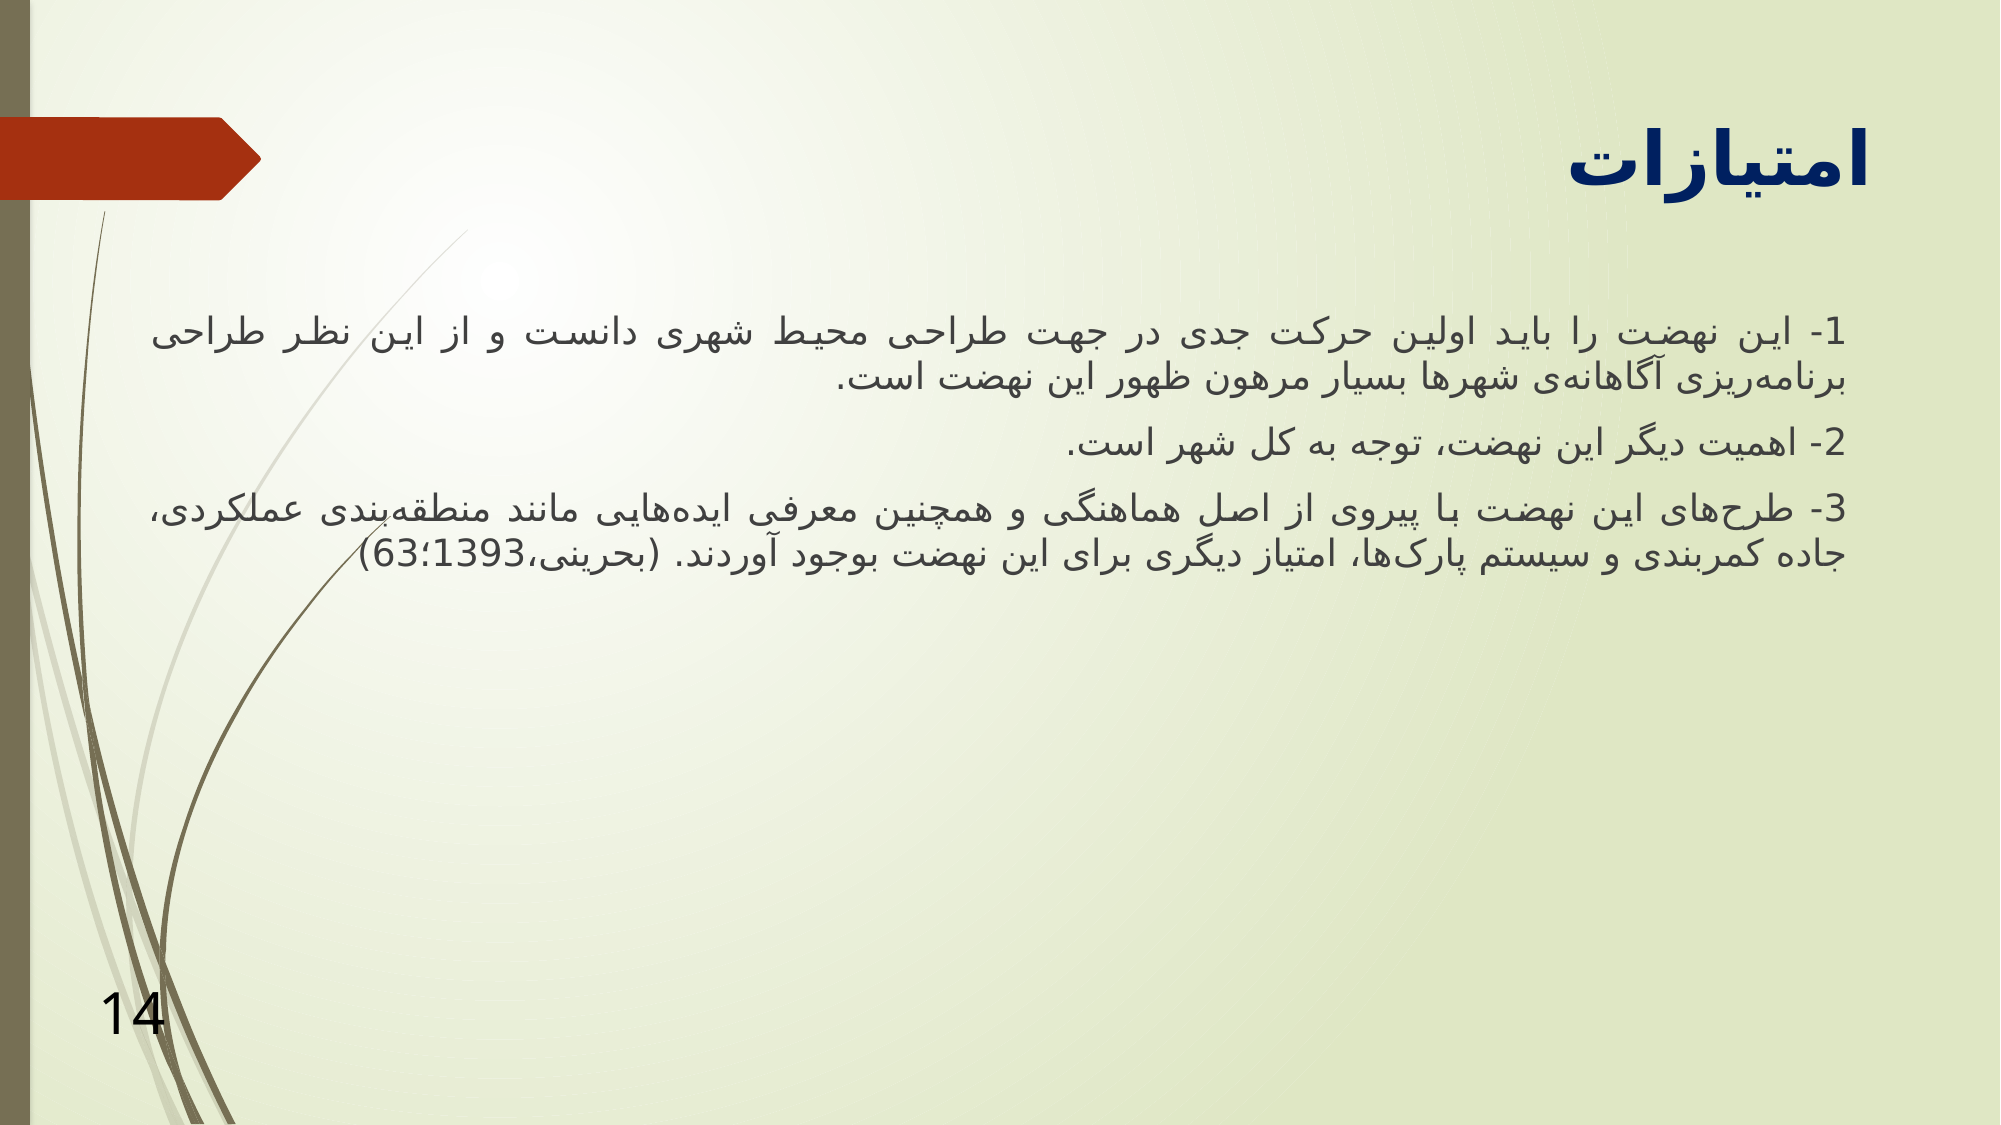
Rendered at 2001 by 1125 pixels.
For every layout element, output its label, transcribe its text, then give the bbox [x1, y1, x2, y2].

list 1- این نهضت را باید اولین حرکت جدی در جهت طراحی محیط شهری دانست و از این نظر طراحی برنامه‌ریزی آگاهانه‌ی شهرها بسیار مرهون ظهور این نهضت است. 2- اهمیت دیگر این نهضت، توجه به کل شهر است. 3- طرح‌های این نهضت با پیروی از اصل هماهنگی و همچنین معرفی ایده‌هایی مانند منطقه‌بندی عملکردی، جاده کمربندی و سیستم پارک‌ها، امتیاز دیگری برای این نهضت بوجود آوردند. (بحرینی،1393؛63) [130, 299, 1863, 1072]
title امتیازات [425, 102, 1888, 313]
text_box 14 [84, 968, 181, 1054]
